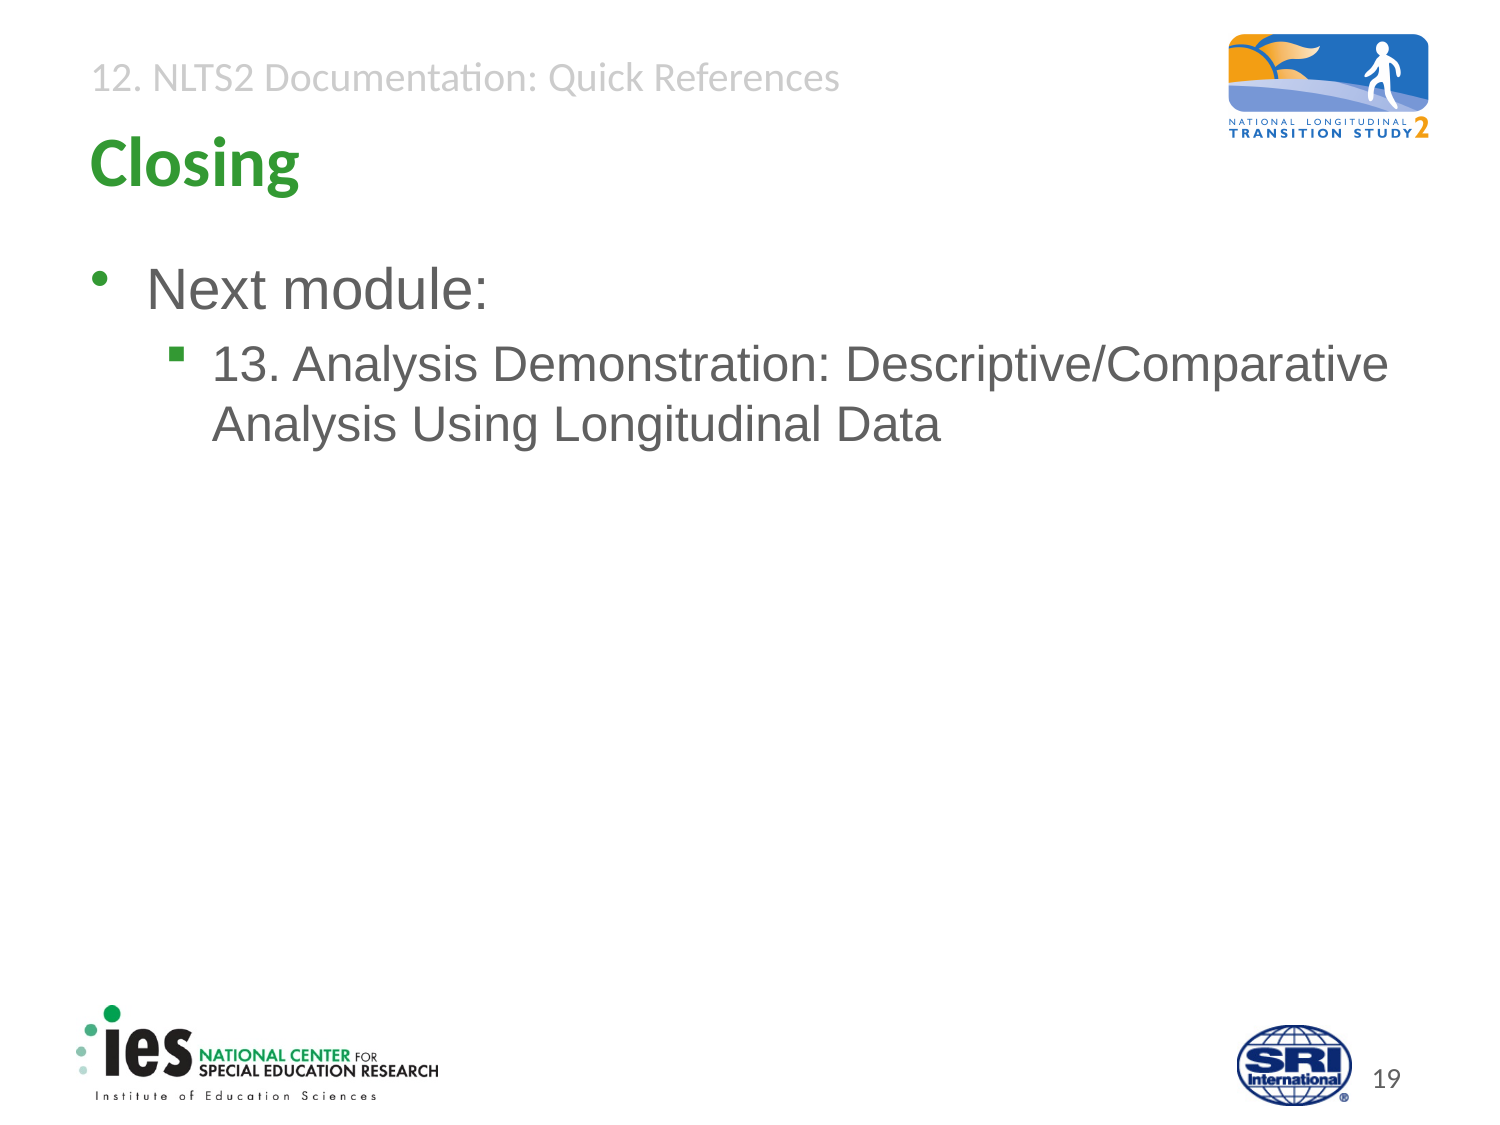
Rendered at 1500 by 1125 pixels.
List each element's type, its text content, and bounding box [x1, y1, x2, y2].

title Closing [74, 90, 1426, 226]
list Next module: 13. Analysis Demonstration: Descriptive/Comparative Analysis Using Longitudinal Data [74, 243, 1426, 987]
slide_number 18 [1312, 1051, 1417, 1125]
picture [1237, 1025, 1352, 1106]
picture [76, 1005, 438, 1100]
